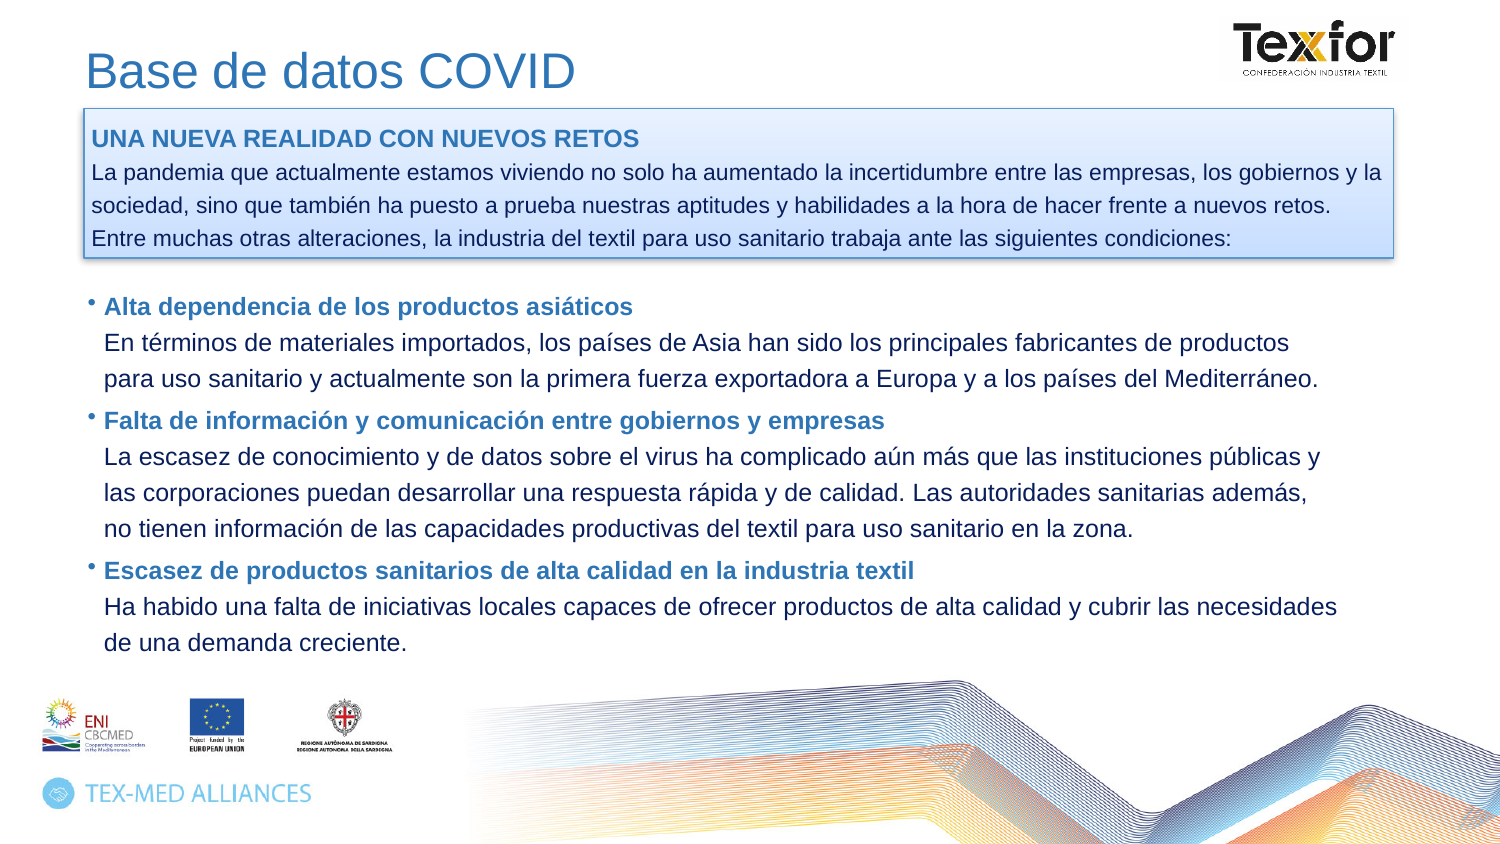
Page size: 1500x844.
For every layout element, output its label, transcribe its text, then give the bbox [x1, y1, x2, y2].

text_box Base de datos COVID [79, 33, 1475, 105]
picture [0, 0, 1500, 844]
text_box Alta dependencia de los productos asiáticos En términos de materiales importados, los países de Asia han sido los principales fabricantes de productos para uso sanitario y actualmente son la primera fuerza exportadora a Europa y a los países del Mediterráneo. Falta de información y comunicación entre gobiernos y empresas La escasez de conocimiento y de datos sobre el virus ha complicado aún más que las instituciones públicas y las corporaciones puedan desarrollar una respuesta rápida y de calidad. Las autoridades sanitarias además, no tienen información de las capacidades productivas del textil para uso sanitario en la zona. Escasez de productos sanitarios de alta calidad en la industria textil Ha habido una falta de iniciativas locales capaces de ofrecer productos de alta calidad y cubrir las necesidades de una demanda creciente. [79, 277, 1354, 664]
text_box UNA NUEVA REALIDAD CON NUEVOS RETOS La pandemia que actualmente estamos viviendo no solo ha aumentado la incertidumbre entre las empresas, los gobiernos y la sociedad, sino que también ha puesto a prueba nuestras aptitudes y habilidades a la hora de hacer frente a nuevos retos. Entre muchas otras alteraciones, la industria del textil para uso sanitario trabaja ante las siguientes condiciones: [83, 108, 1394, 259]
